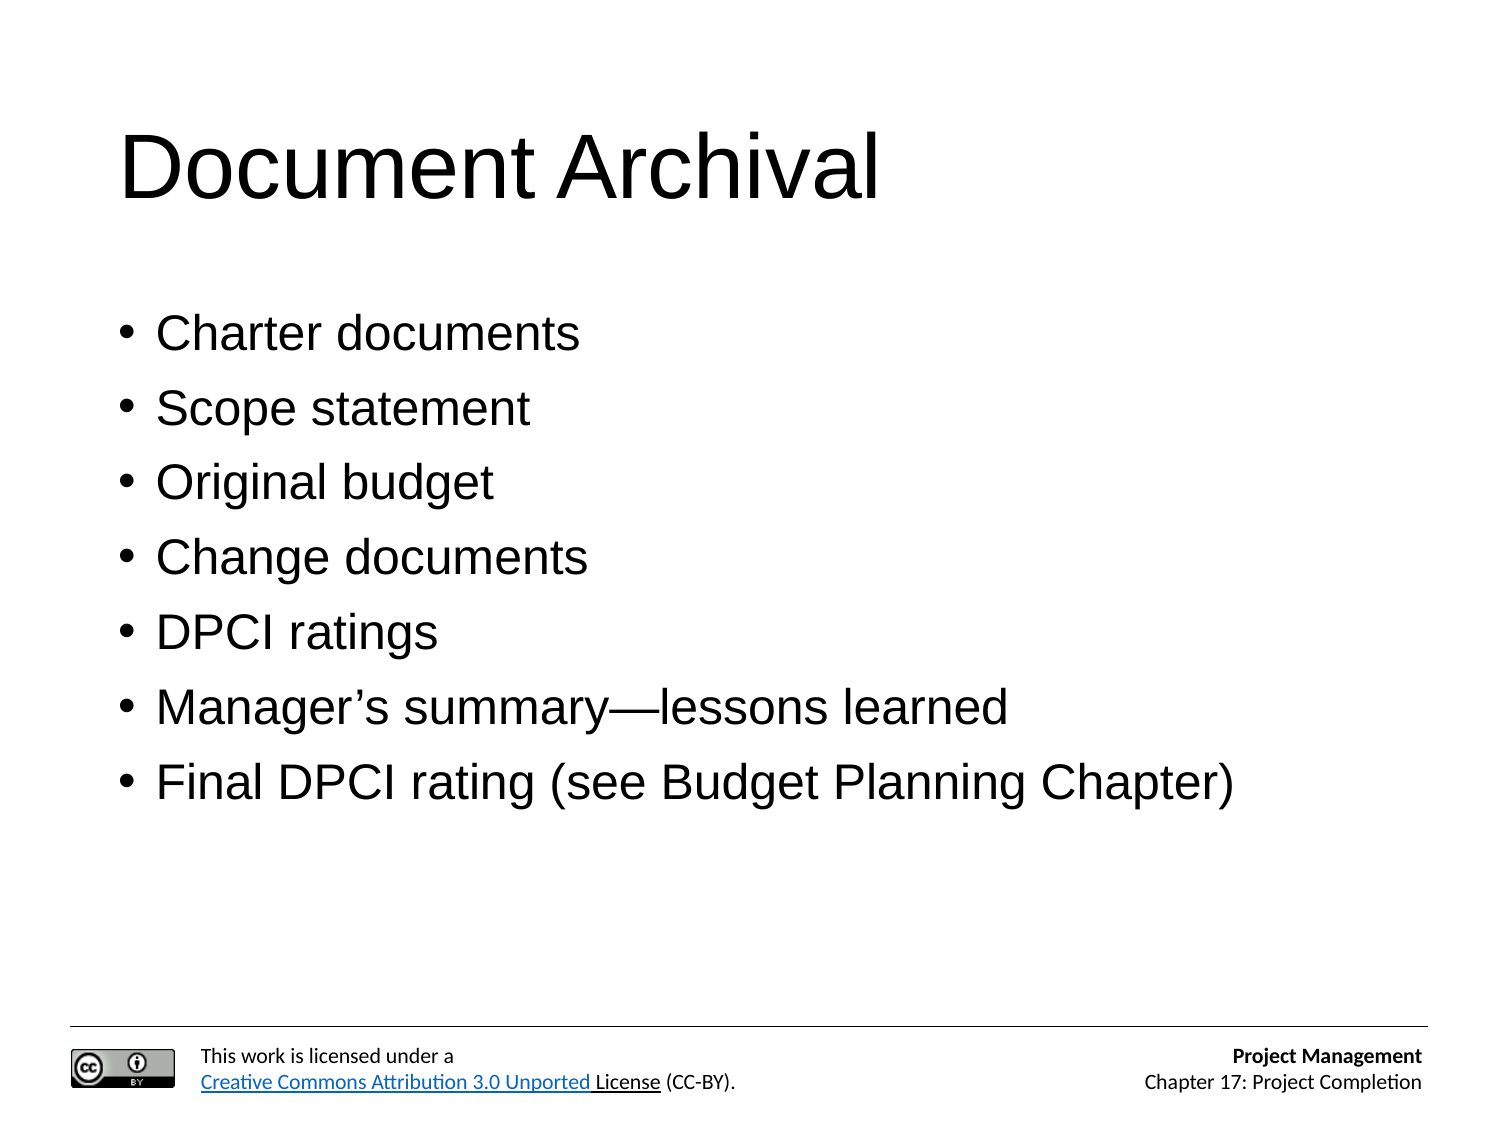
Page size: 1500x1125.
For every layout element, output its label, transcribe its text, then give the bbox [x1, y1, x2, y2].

list Charter documents Scope statement Original budget Change documents DPCI ratings Manager’s summary—lessons learned Final DPCI rating (see Budget Planning Chapter) [103, 299, 1397, 1014]
title Document Archival [103, 59, 1397, 278]
picture [71, 1049, 175, 1088]
